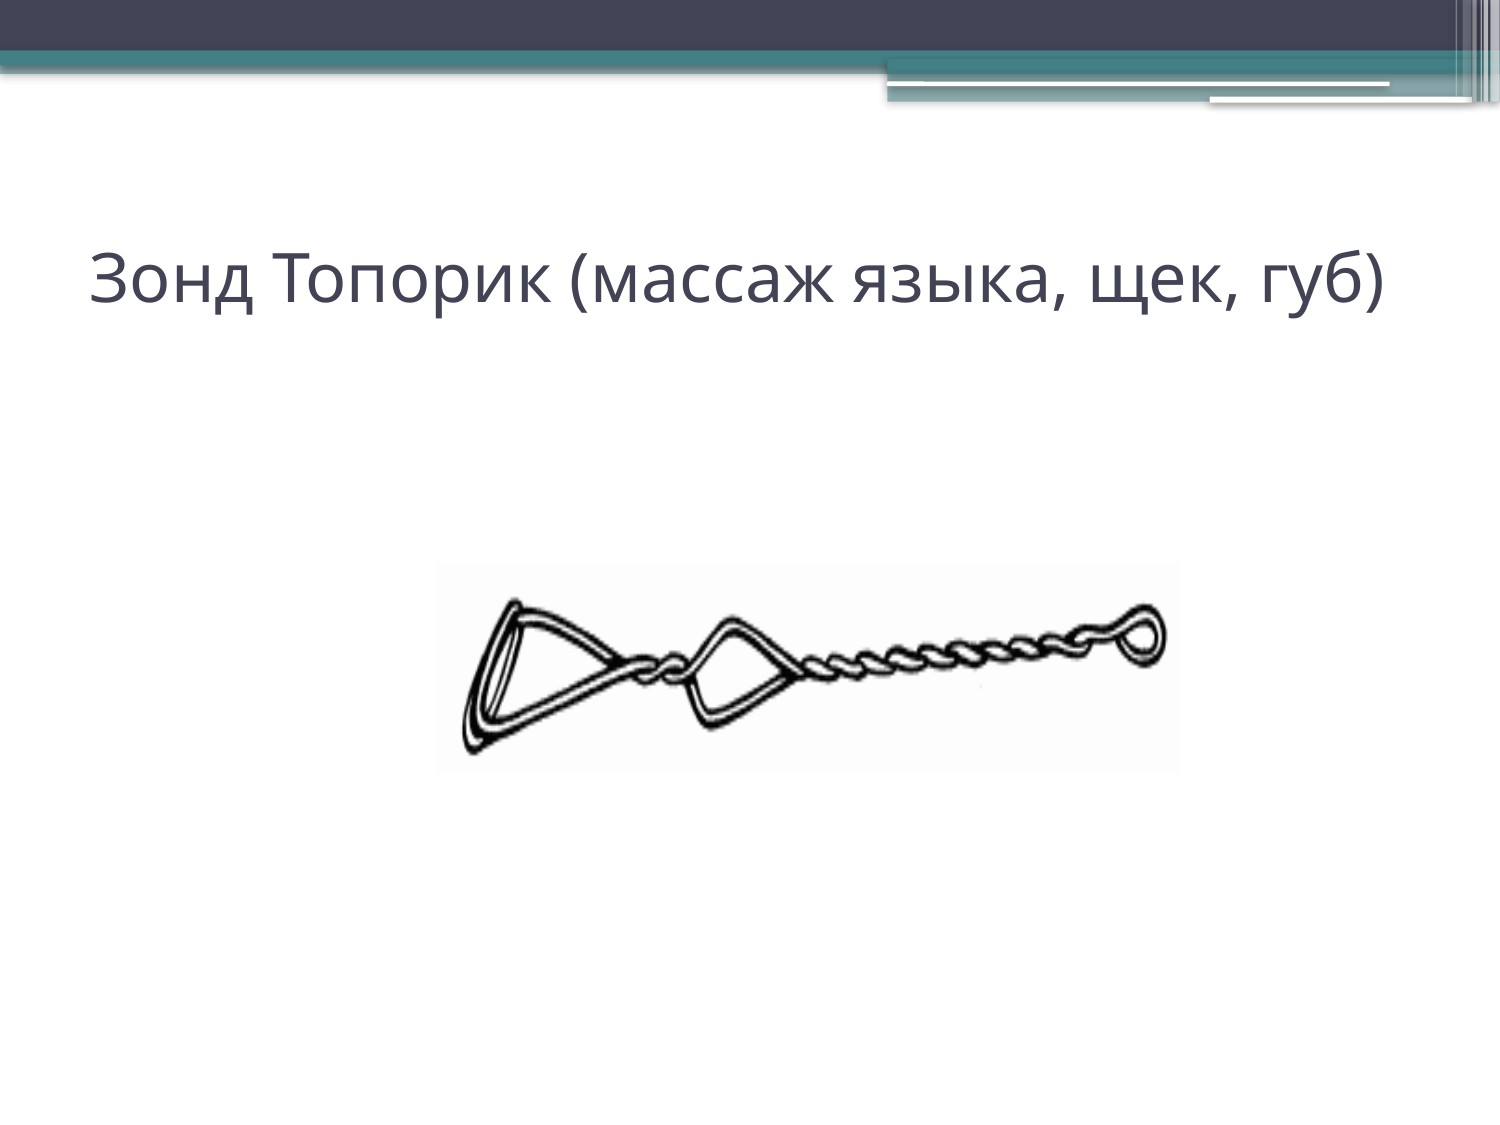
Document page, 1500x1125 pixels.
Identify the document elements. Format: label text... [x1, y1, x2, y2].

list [437, 562, 1179, 774]
title Зонд Топорик (массаж языка, щек, губ) [75, 187, 1425, 363]
